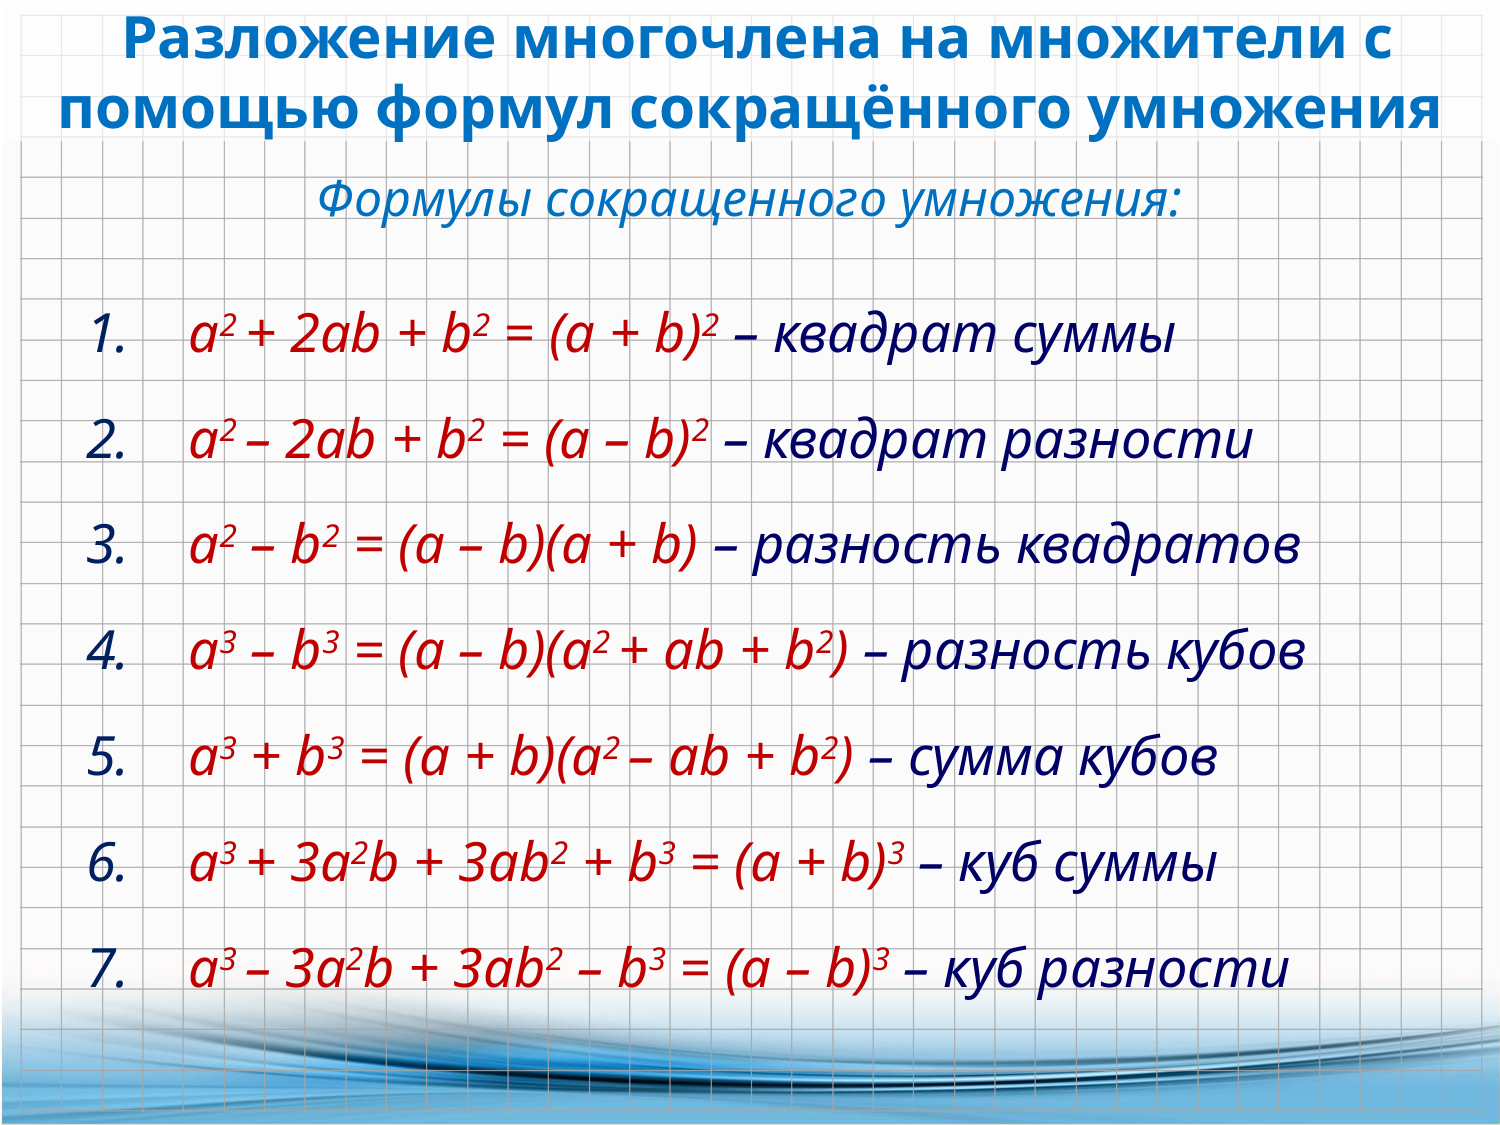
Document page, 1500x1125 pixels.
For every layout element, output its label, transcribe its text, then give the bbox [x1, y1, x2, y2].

text_box Разложение многочлена на множители с помощью формул сокращённого умножения [0, 0, 1500, 142]
picture [0, 142, 1500, 1125]
text_box Формулы сокращенного умножения: [302, 158, 1198, 234]
text_box a2 + 2ab + b2 = (a + b)2 – квадрат суммы a2 – 2ab + b2 = (a – b)2 – квадрат разности a2 – b2 = (a – b)(a + b) – разность квадратов a3 – b3 = (a – b)(a2 + ab + b2) – разность кубов a3 + b3 = (a + b)(a2 – ab + b2) – сумма кубов a3 + 3a2b + 3ab2 + b3 = (a + b)3 – куб суммы a3 – 3a2b + 3ab2 – b3 = (a – b)3 – куб разности [71, 258, 1429, 1006]
